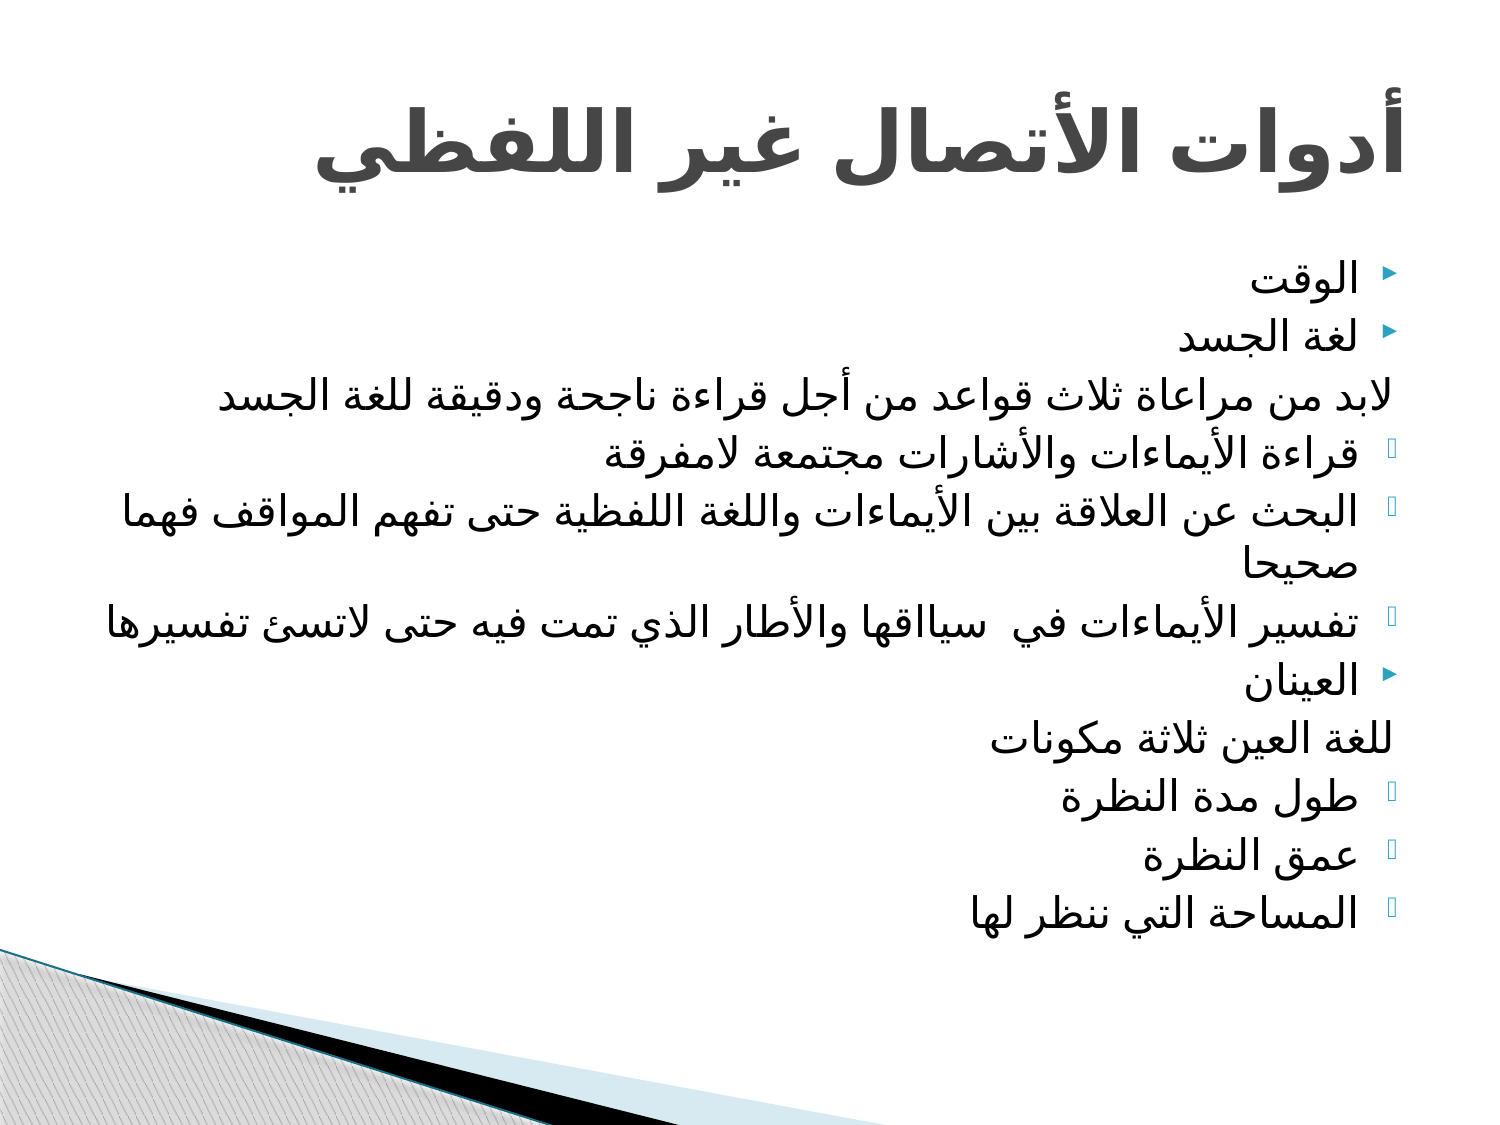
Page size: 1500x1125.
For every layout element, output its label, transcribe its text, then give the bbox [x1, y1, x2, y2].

title أدوات الأتصال غير اللفظي [75, 45, 1425, 233]
list الوقت لغة الجسد لابد من مراعاة ثلاث قواعد من أجل قراءة ناجحة ودقيقة للغة الجسد قراءة الأيماءات والأشارات مجتمعة لامفرقة البحث عن العلاقة بين الأيماءات واللغة اللفظية حتى تفهم المواقف فهما صحيحا تفسير الأيماءات في سيااقها والأطار الذي تمت فيه حتى لاتسئ تفسيرها العينان للغة العين ثلاثة مكونات طول مدة النظرة عمق النظرة المساحة التي ننظر لها [75, 243, 1425, 986]
